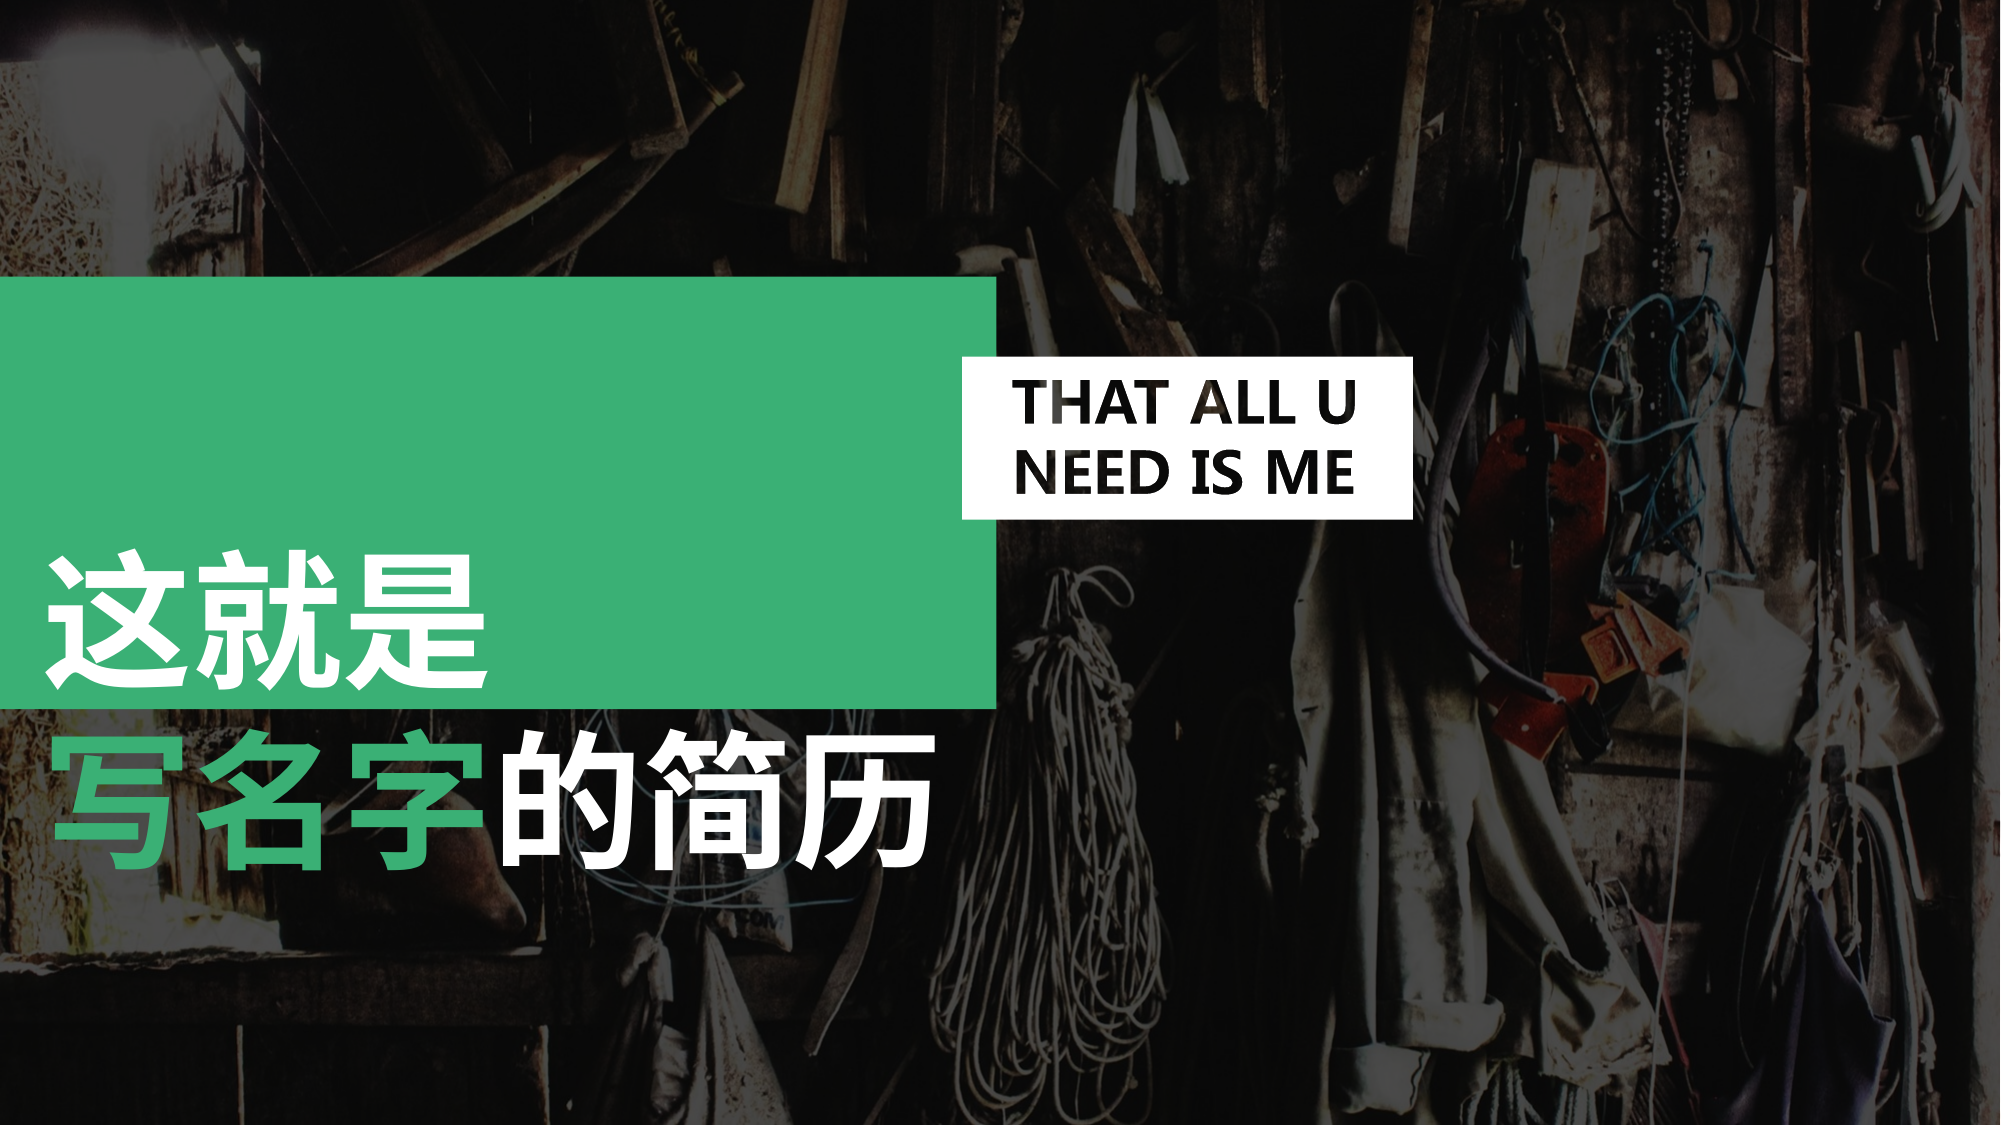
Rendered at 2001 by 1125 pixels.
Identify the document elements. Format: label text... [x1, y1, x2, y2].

text_box [961, 356, 1414, 521]
text_box 这就是 写名字的简历 [27, 519, 958, 895]
text_box [0, 276, 997, 710]
text_box [0, 0, 2000, 1125]
